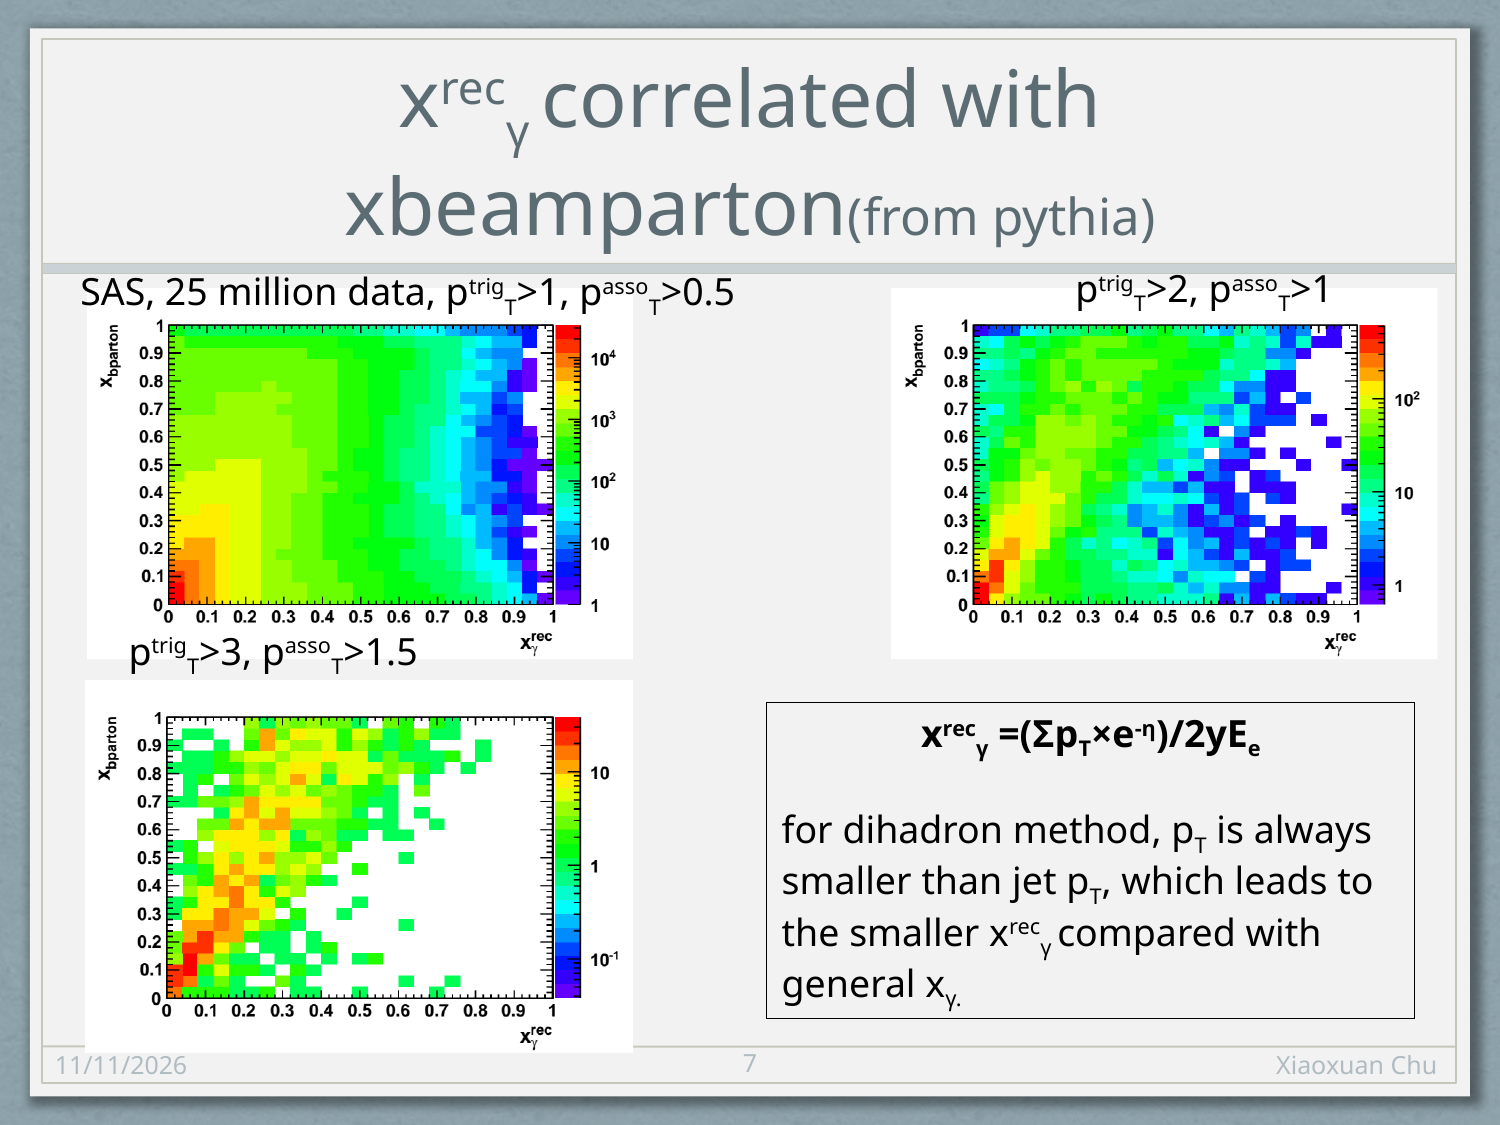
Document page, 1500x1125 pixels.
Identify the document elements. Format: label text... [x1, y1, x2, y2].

picture [86, 287, 634, 659]
text_box SAS, 25 million data, ptrigT>1, passoT>0.5 [28, 260, 788, 327]
title xrecγ correlated with xbeamparton(from pythia) [147, 40, 1353, 260]
text_box ptrigT>2, passoT>1 [993, 257, 1415, 280]
picture [890, 287, 1438, 659]
text_box xrecγ =(ΣpT×e-η)/2yEe for dihadron method, pT is always smaller than jet pT, which leads to the smaller xrecγ compared with general xγ. [766, 702, 1415, 1019]
text_box ptrigT>3, passoT>1.5 [62, 620, 484, 687]
footer Xiaoxuan Chu [977, 1045, 1453, 1088]
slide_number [39, 1045, 390, 1088]
slide_number 7 [687, 1042, 813, 1088]
picture [84, 680, 634, 1053]
